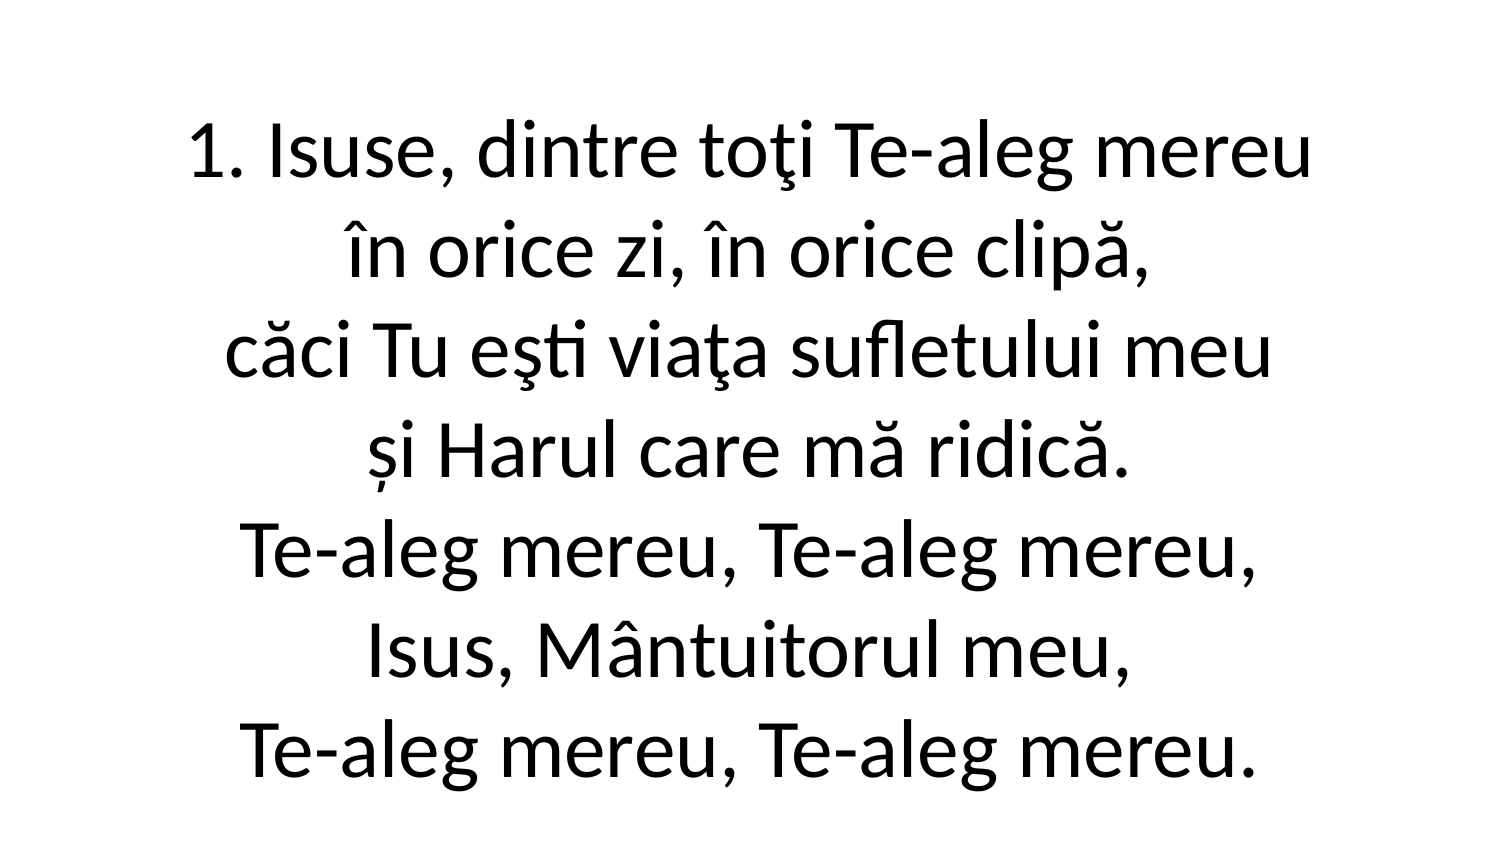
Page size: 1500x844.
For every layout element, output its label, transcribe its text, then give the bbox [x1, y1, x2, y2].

text_box 1. Isuse, dintre toţi Te-aleg mereu în orice zi, în orice clipă, căci Tu eşti viaţa sufletului meu și Harul care mă ridică. Te-aleg mereu, Te-aleg mereu, Isus, Mântuitorul meu, Te-aleg mereu, Te-aleg mereu. [169, 42, 1331, 802]
